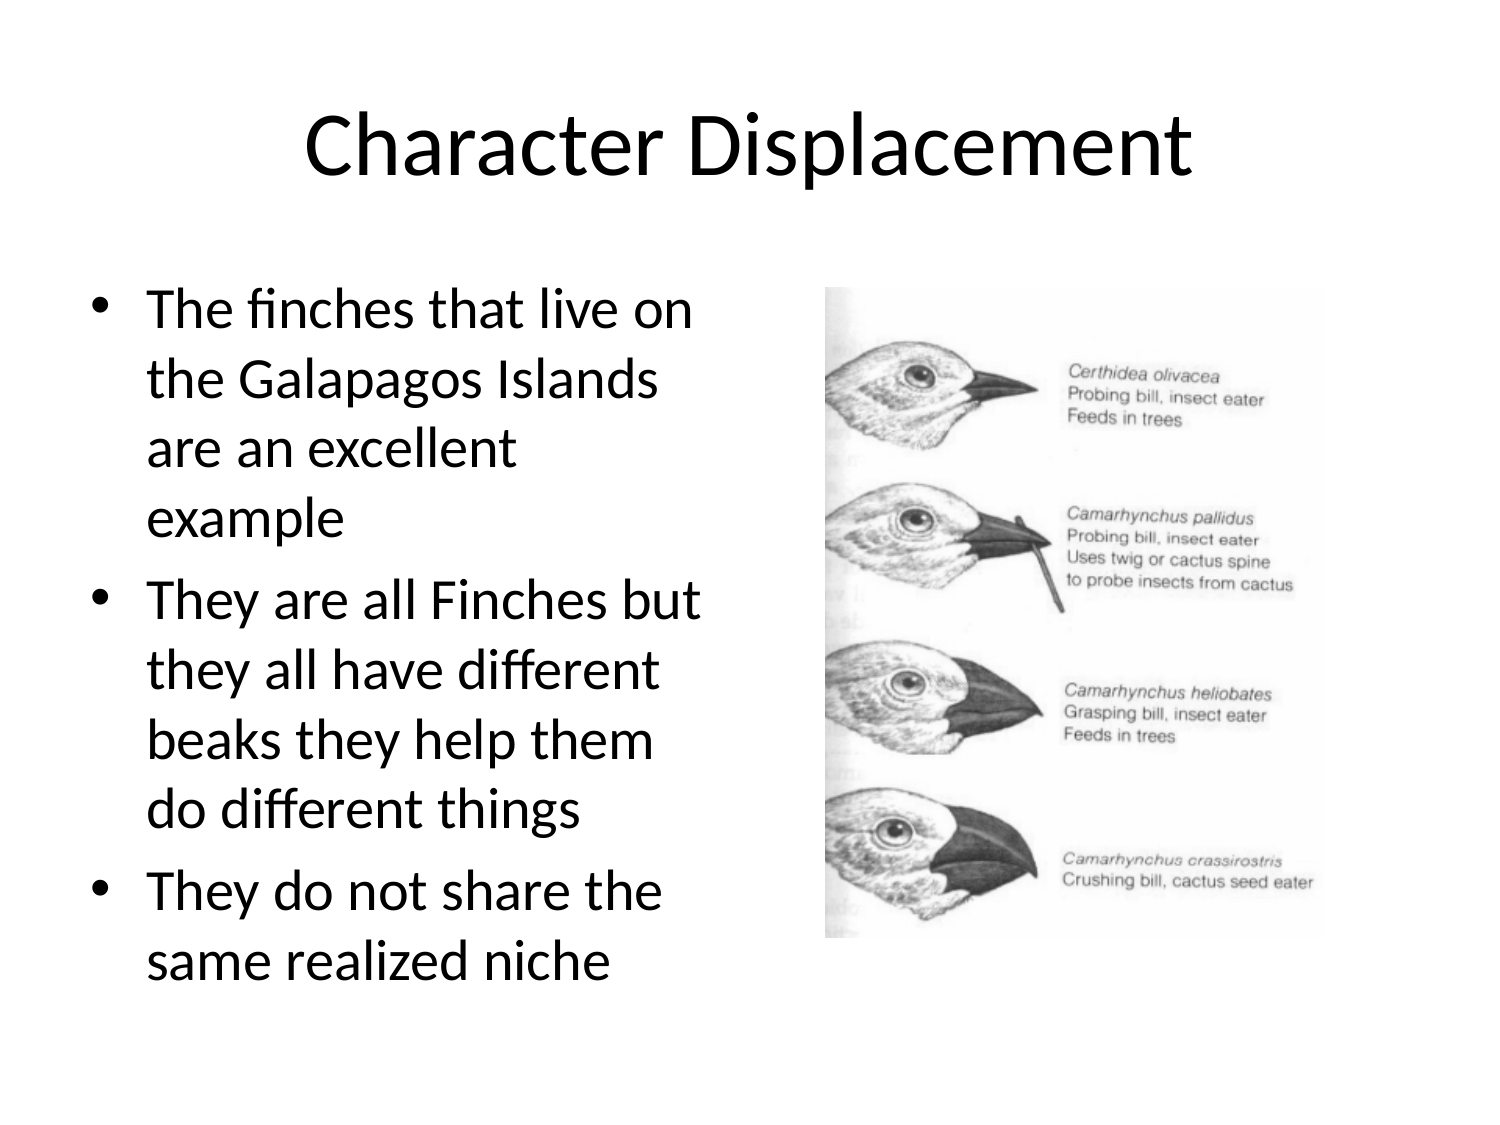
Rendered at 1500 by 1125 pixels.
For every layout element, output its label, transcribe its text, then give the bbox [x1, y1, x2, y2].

picture [824, 287, 1326, 938]
list The finches that live on the Galapagos Islands are an excellent example They are all Finches but they all have different beaks they help them do different things They do not share the same realized niche [75, 262, 738, 1005]
title Character Displacement [75, 45, 1425, 233]
